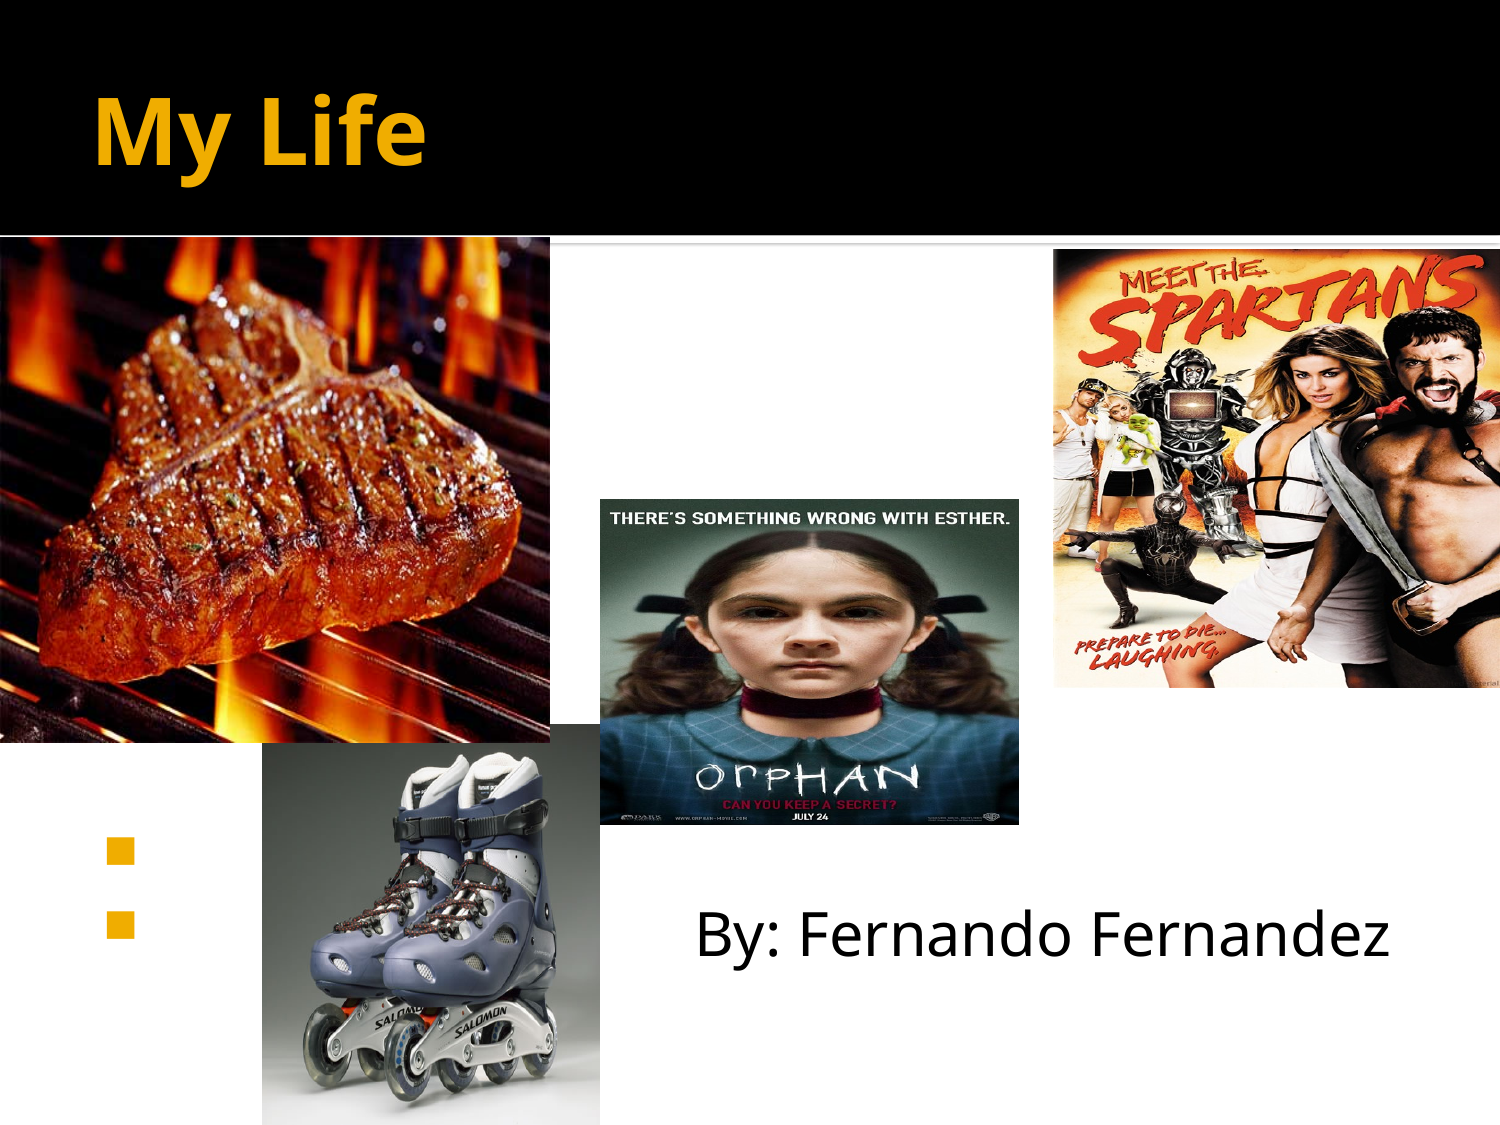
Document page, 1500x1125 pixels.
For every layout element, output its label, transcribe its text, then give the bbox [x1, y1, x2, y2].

picture [0, 237, 1019, 1125]
title My Life [75, 25, 1425, 231]
picture [1053, 249, 1500, 688]
list By: Fernando Fernandez [75, 751, 256, 1050]
list By: Fernando Fernandez [555, 291, 1425, 1050]
